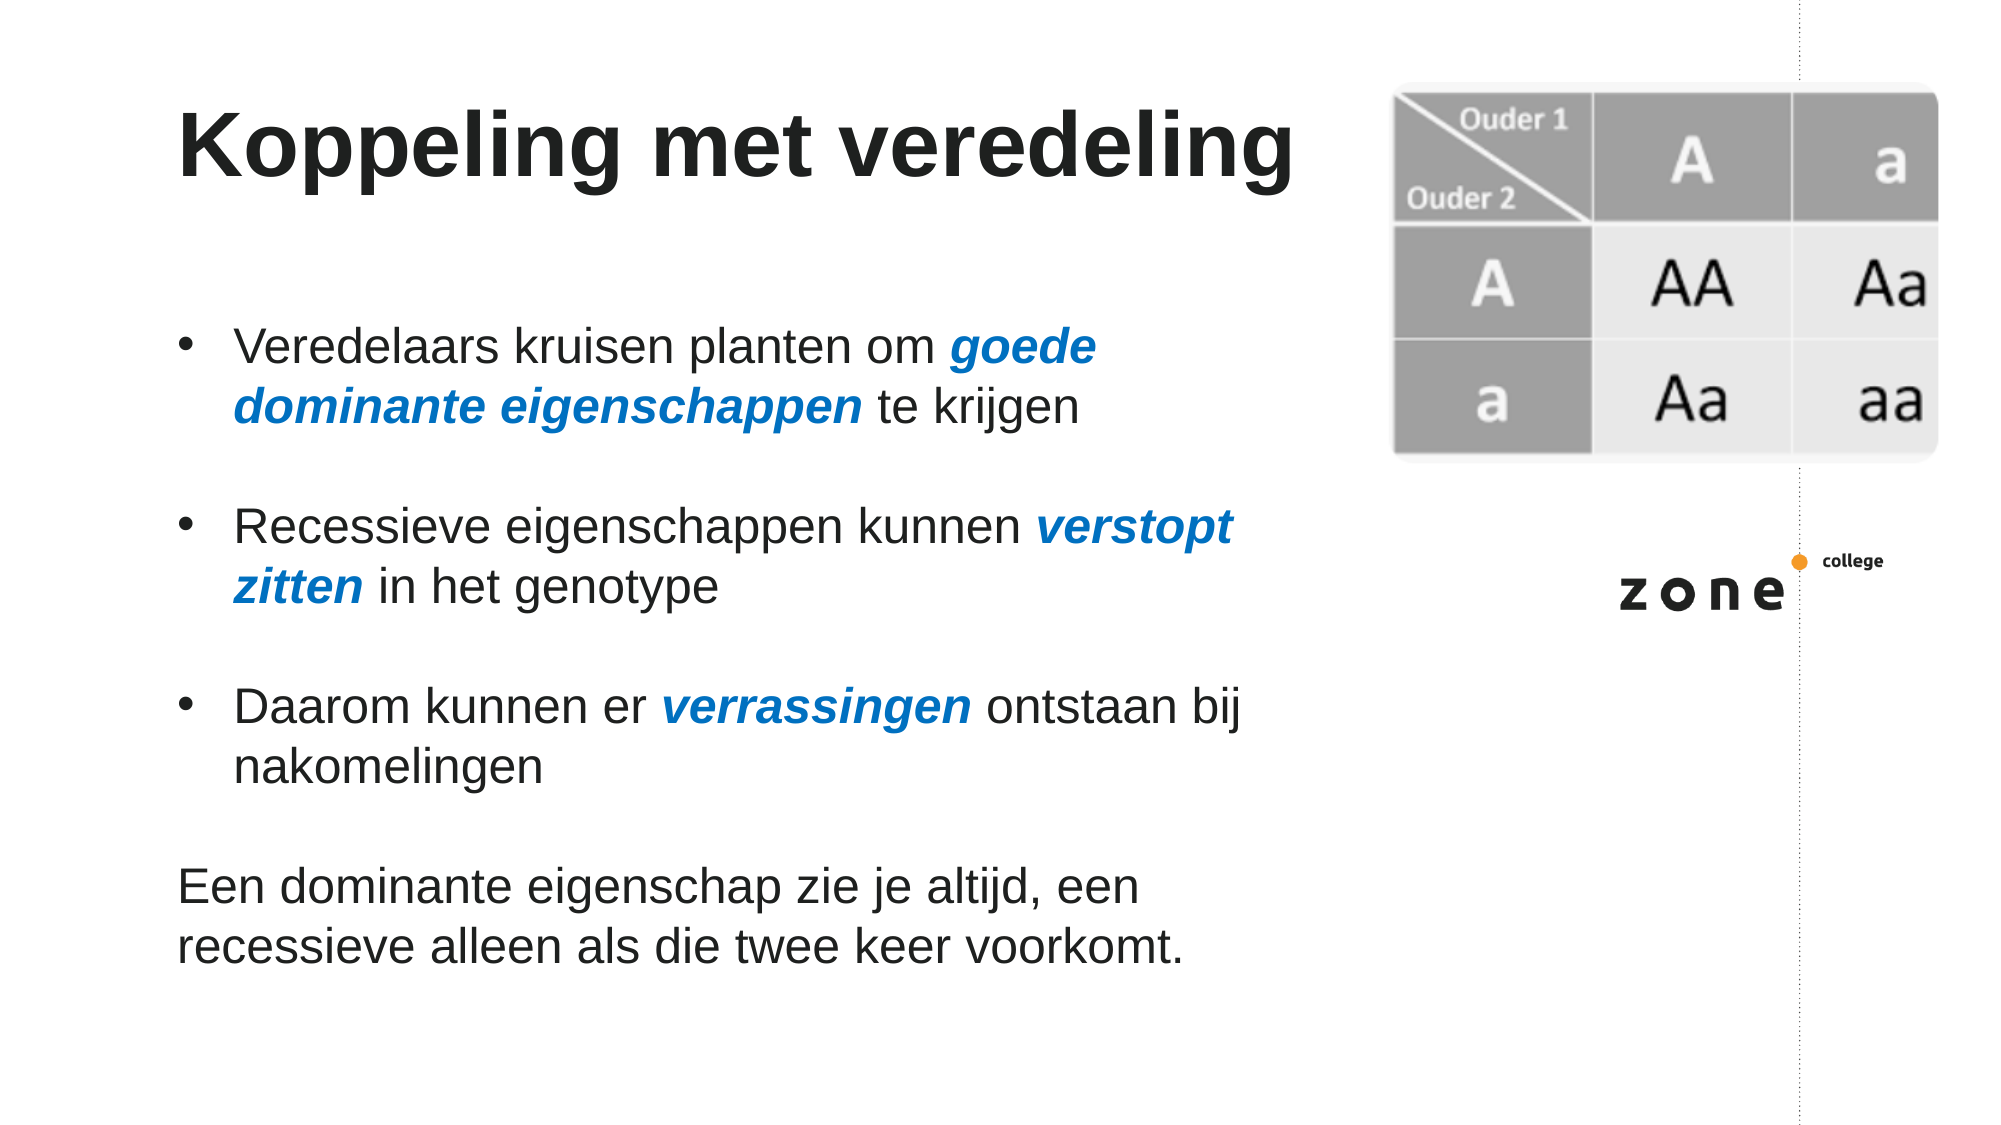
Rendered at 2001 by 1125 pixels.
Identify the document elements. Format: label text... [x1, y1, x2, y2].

picture [1361, 0, 2001, 1125]
title Koppeling met veredeling [177, 97, 1361, 261]
list Veredelaars kruisen planten om goede dominante eigenschappen te krijgen Recessieve eigenschappen kunnen verstopt zitten in het genotype Daarom kunnen er verrassingen ontstaan bij nakomelingen Een dominante eigenschap zie je altijd, een recessieve alleen als die twee keer voorkomt. [177, 313, 1269, 1091]
